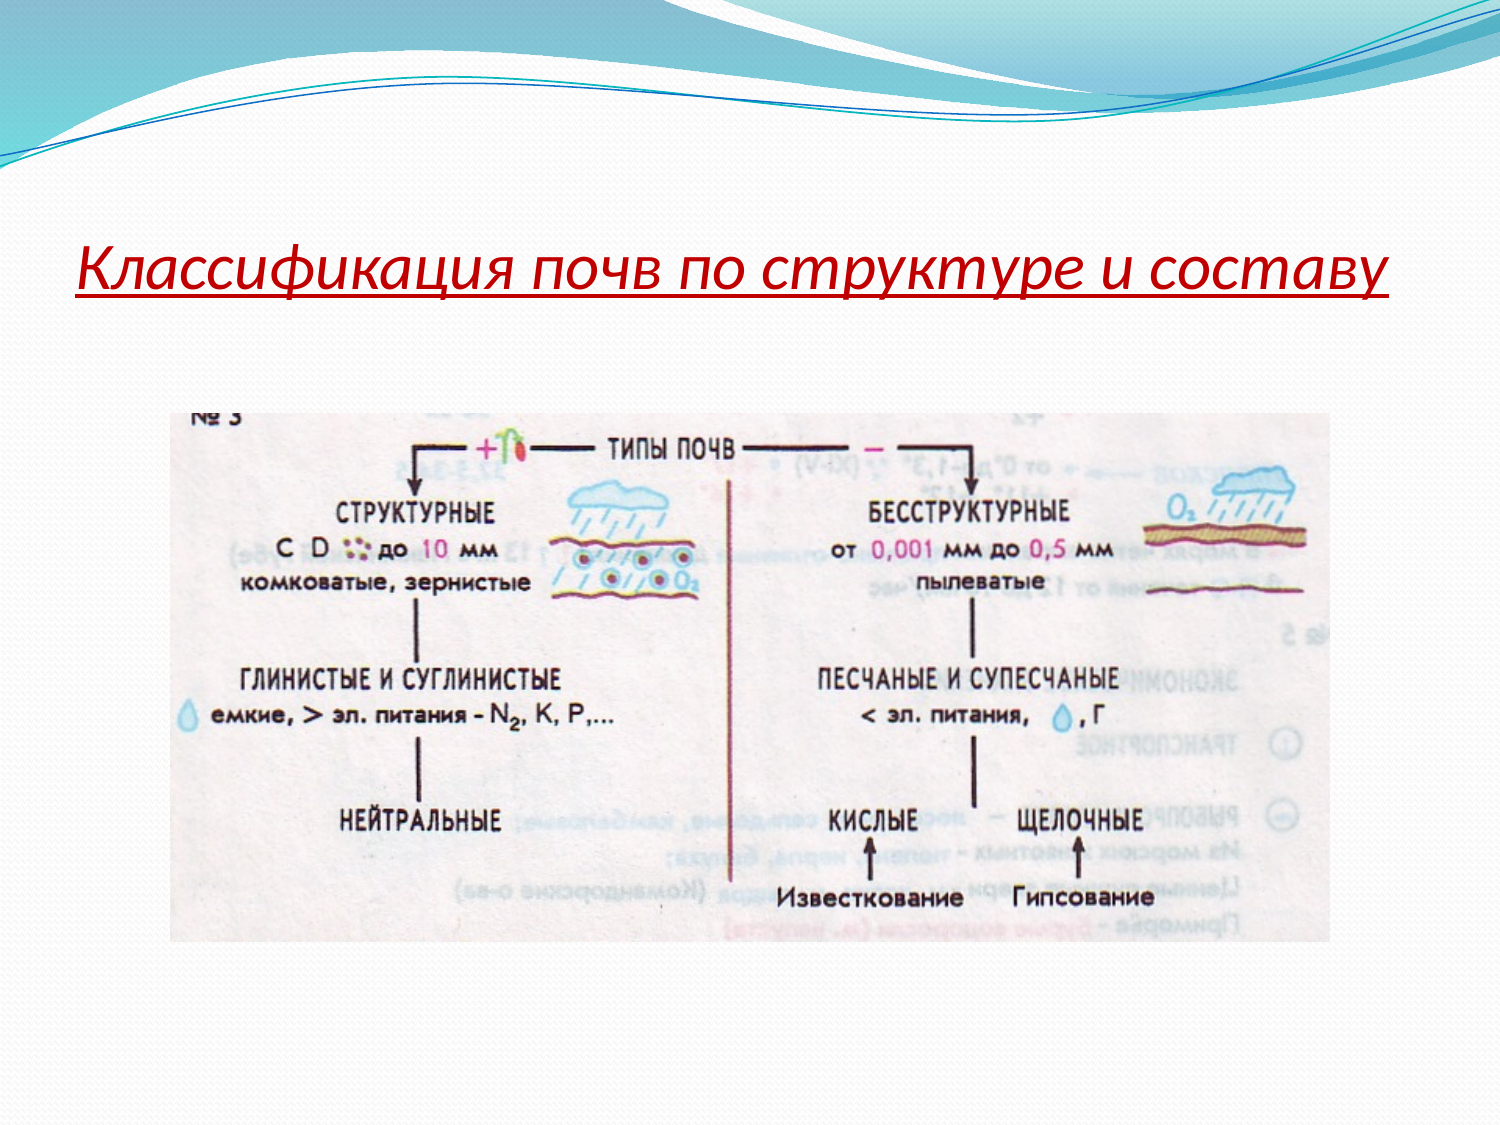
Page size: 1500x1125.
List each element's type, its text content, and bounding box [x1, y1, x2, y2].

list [170, 413, 1330, 942]
title Классификация почв по структуре и составу [75, 115, 1425, 303]
